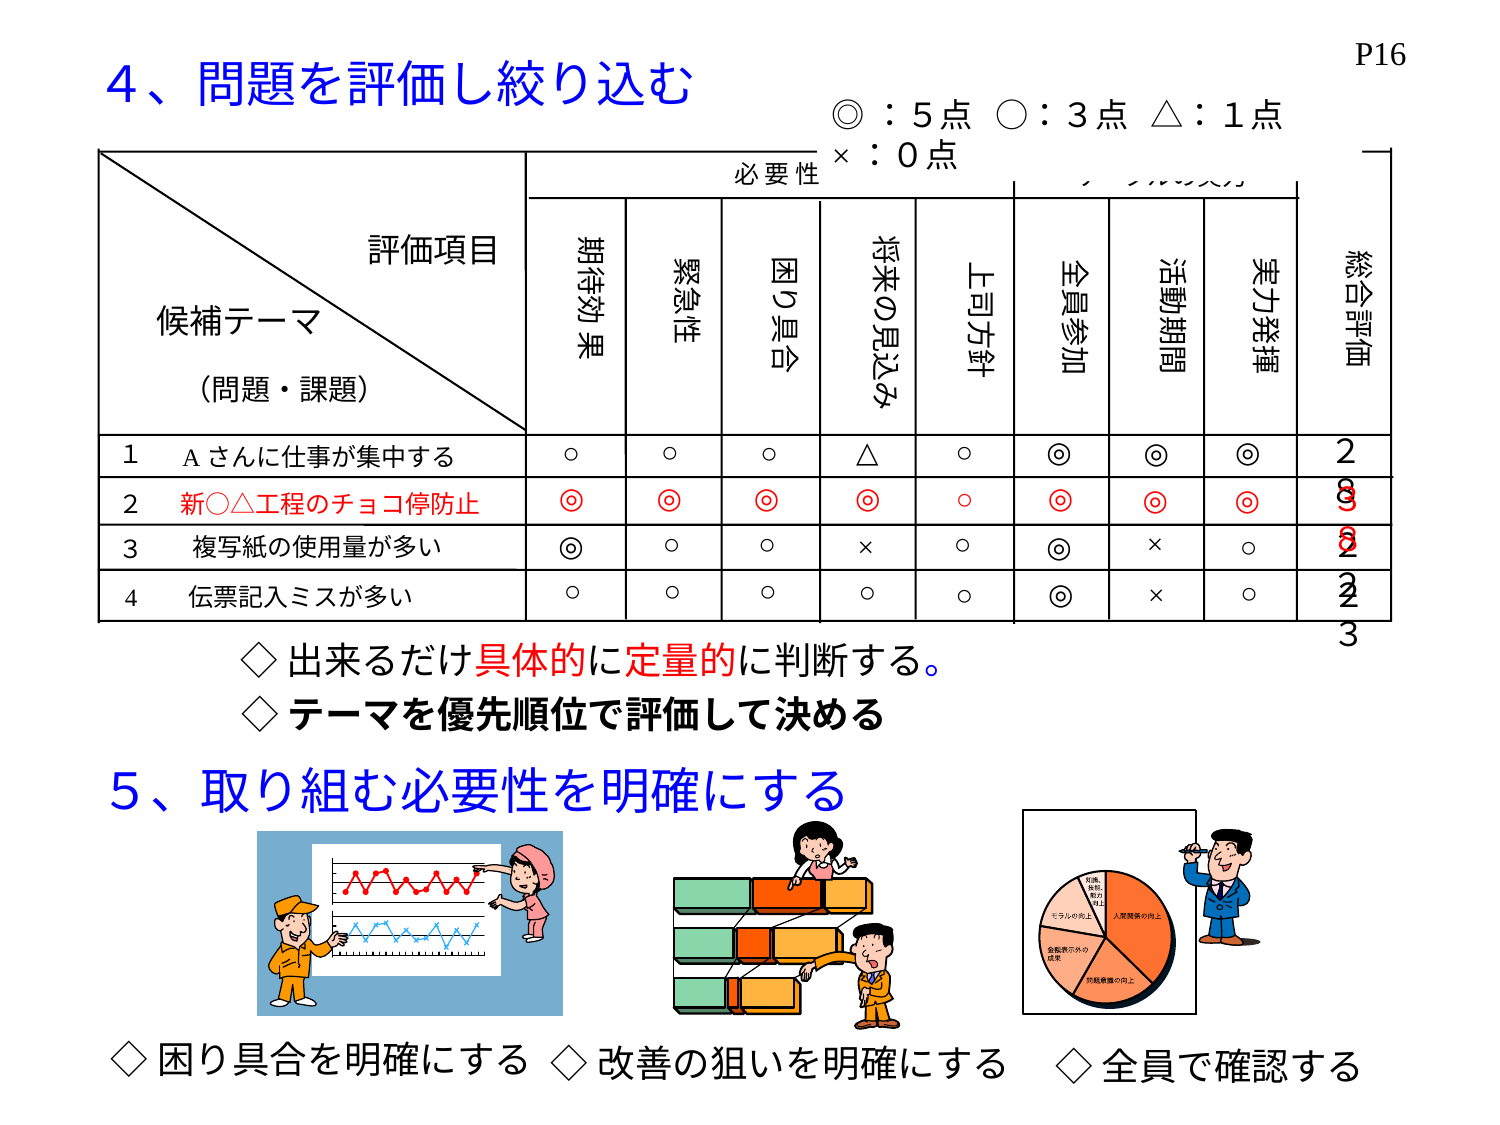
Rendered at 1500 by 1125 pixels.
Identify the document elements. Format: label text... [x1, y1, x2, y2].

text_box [115, 830, 555, 1082]
text_box P16 [1340, 24, 1500, 80]
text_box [225, 629, 1076, 745]
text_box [1021, 808, 1360, 1088]
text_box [96, 86, 1401, 624]
text_box ５、取り組む必要性を明確にする [100, 759, 1220, 820]
text_box ４、問題を評価し絞り込む [96, 52, 1153, 86]
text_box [555, 816, 1006, 1085]
